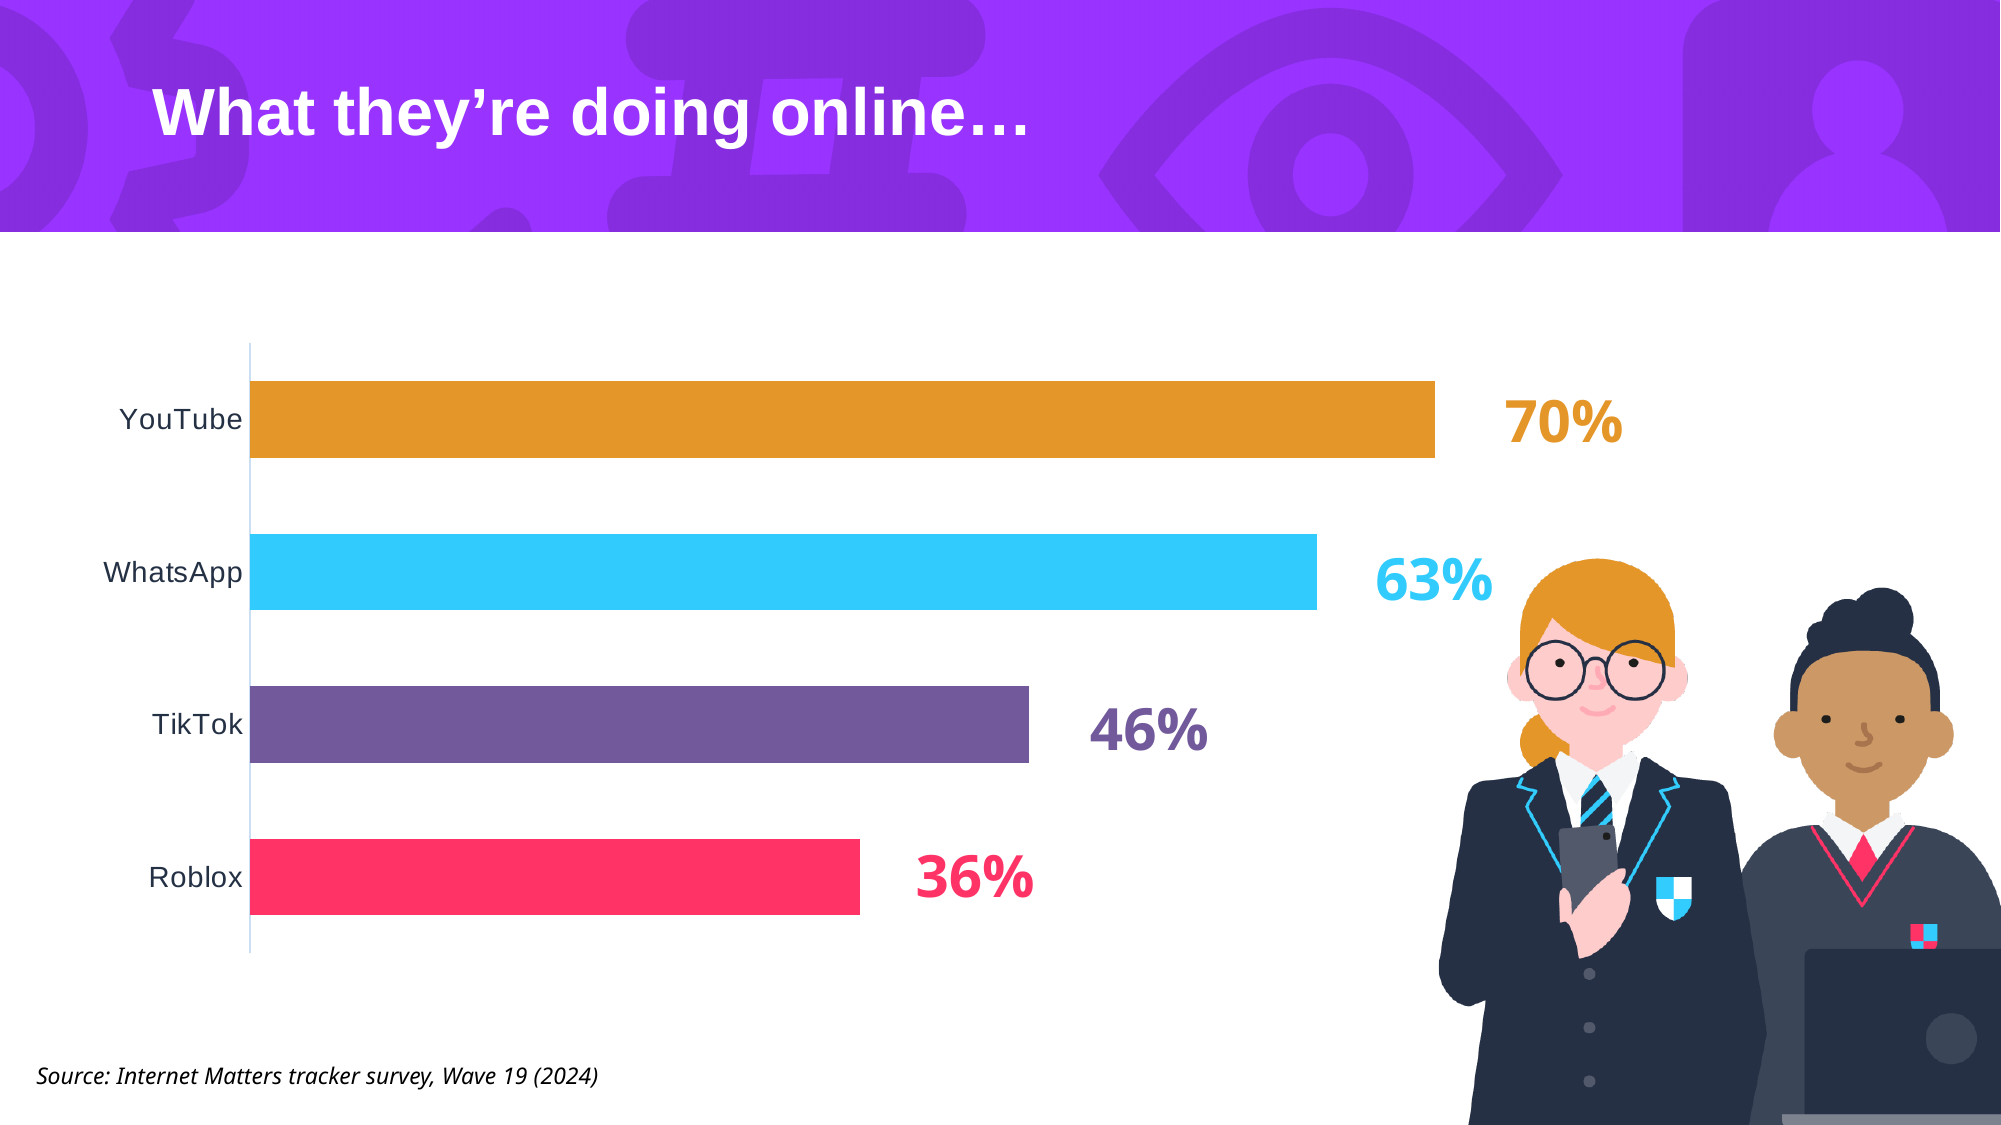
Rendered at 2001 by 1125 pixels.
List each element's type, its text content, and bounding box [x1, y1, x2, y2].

chart [48, 258, 1752, 1055]
picture [0, 0, 2000, 233]
picture [1438, 557, 2001, 1125]
text_box Source: Internet Matters tracker survey, Wave 19 (2024) [21, 1054, 703, 1097]
